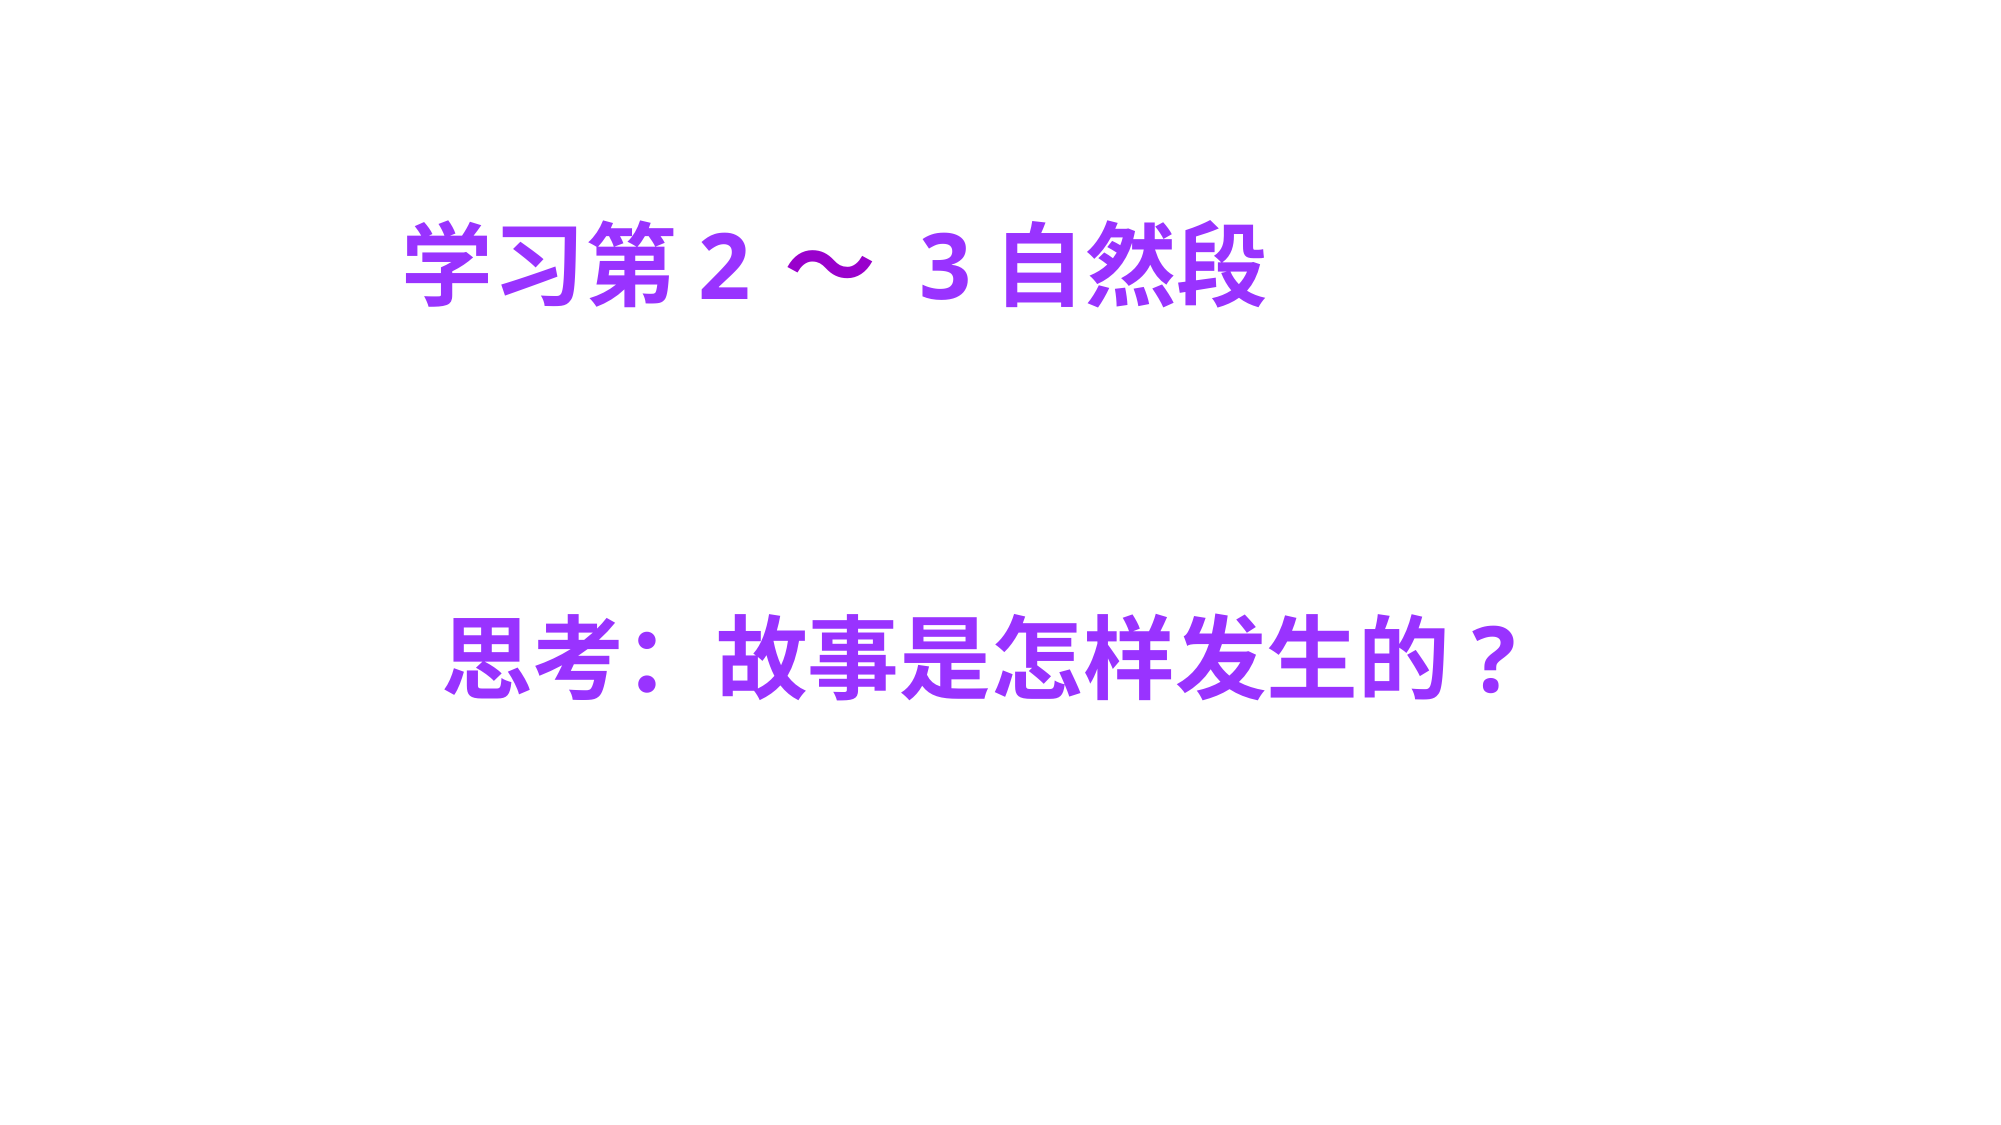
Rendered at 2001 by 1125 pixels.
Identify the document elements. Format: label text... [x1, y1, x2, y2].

text_box 思考：故事是怎样发生的? [426, 592, 1531, 718]
text_box 学习第2 ～ 3自然段 [386, 200, 1284, 326]
